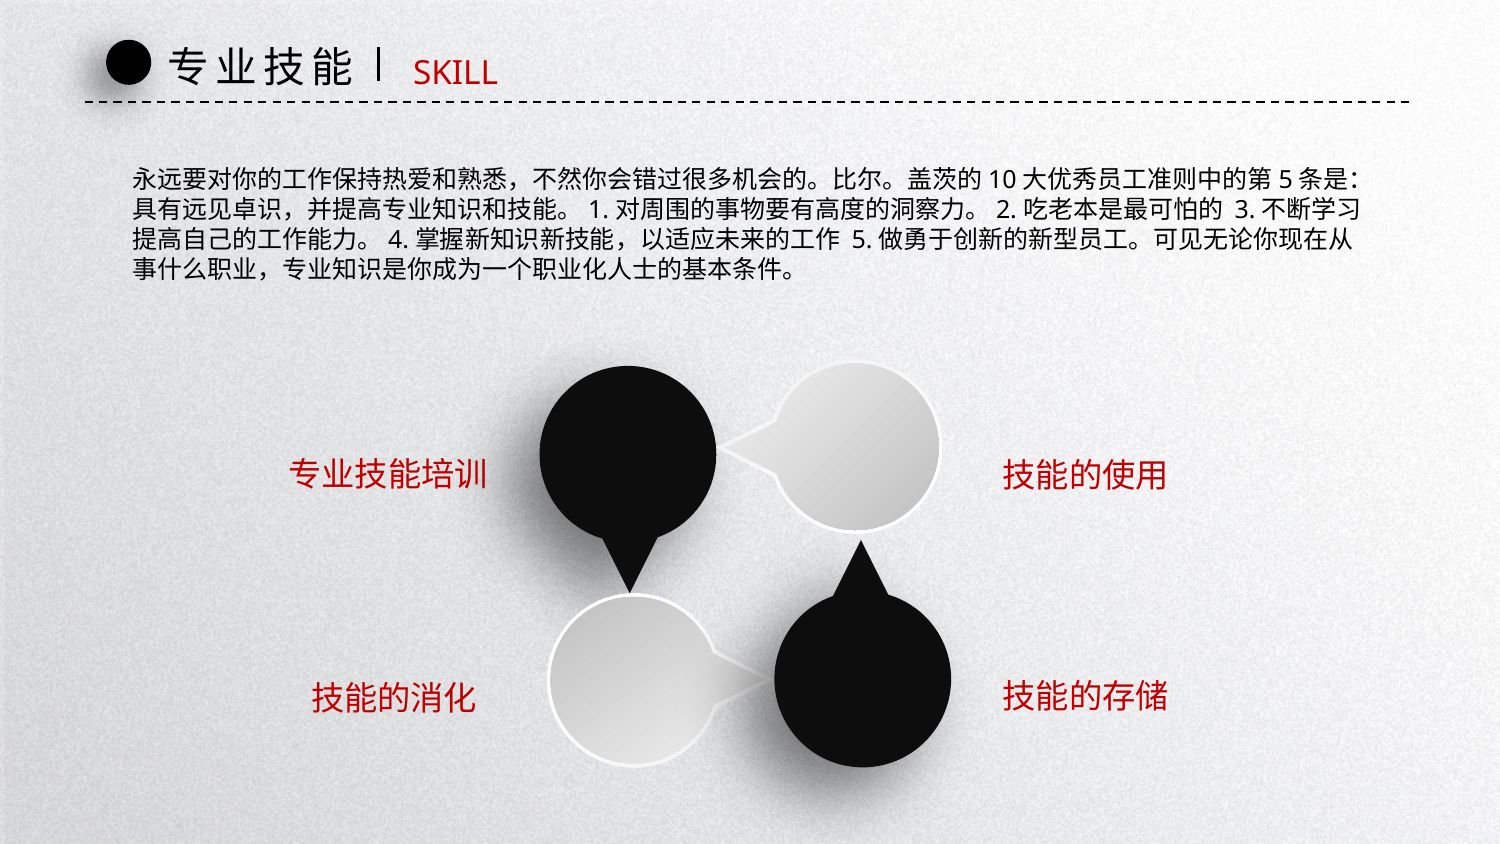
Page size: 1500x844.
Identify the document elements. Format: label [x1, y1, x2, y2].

text_box [572, 566, 748, 794]
picture [0, 0, 1500, 844]
text_box [742, 333, 917, 561]
